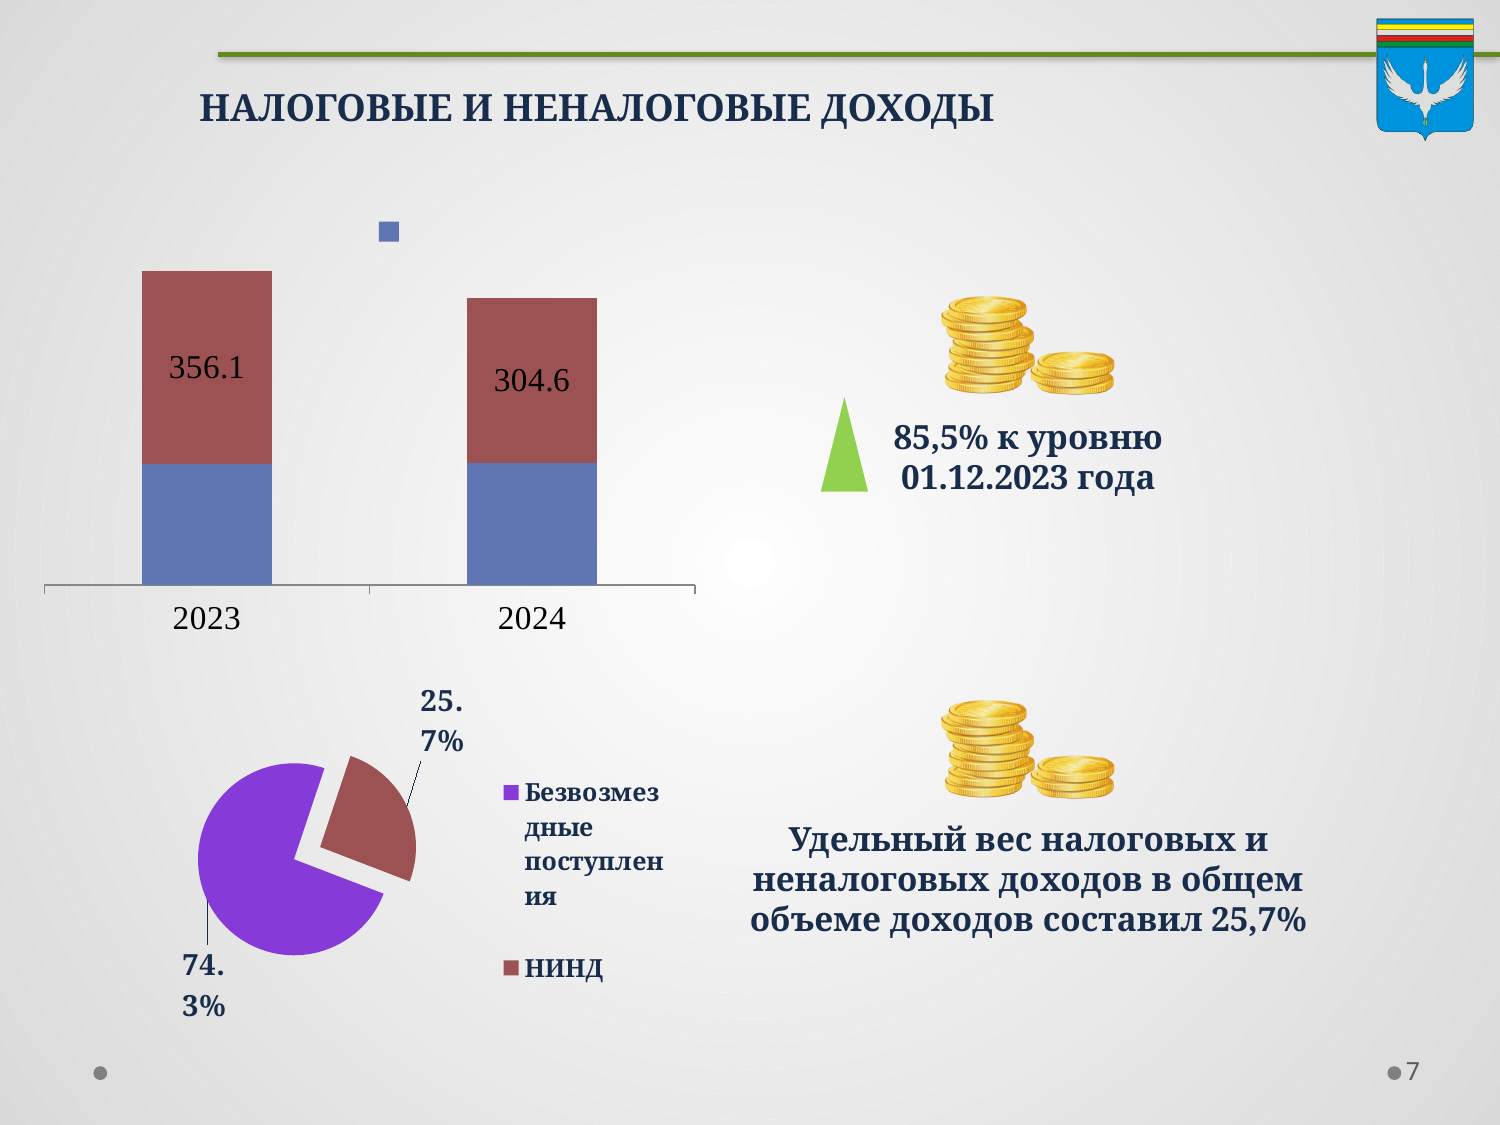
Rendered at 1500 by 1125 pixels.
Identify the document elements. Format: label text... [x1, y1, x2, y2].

chart [29, 195, 780, 647]
picture [1386, 63, 1466, 117]
text_box НАЛОГОВЫЕ И НЕНАЛОГОВЫЕ ДОХОДЫ [184, 76, 1010, 137]
picture [935, 690, 1121, 811]
slide_number 7 [1401, 1042, 1494, 1103]
picture [1375, 18, 1475, 54]
text_box Удельный вес налоговых и неналоговых доходов в общем объеме доходов составил 25,7% [712, 810, 1345, 945]
text_box [818, 394, 871, 494]
picture [1375, 55, 1475, 142]
text_box 85,5% к уровню 01.12.2023 года [863, 408, 1194, 504]
picture [935, 285, 1122, 407]
chart [123, 656, 680, 1050]
